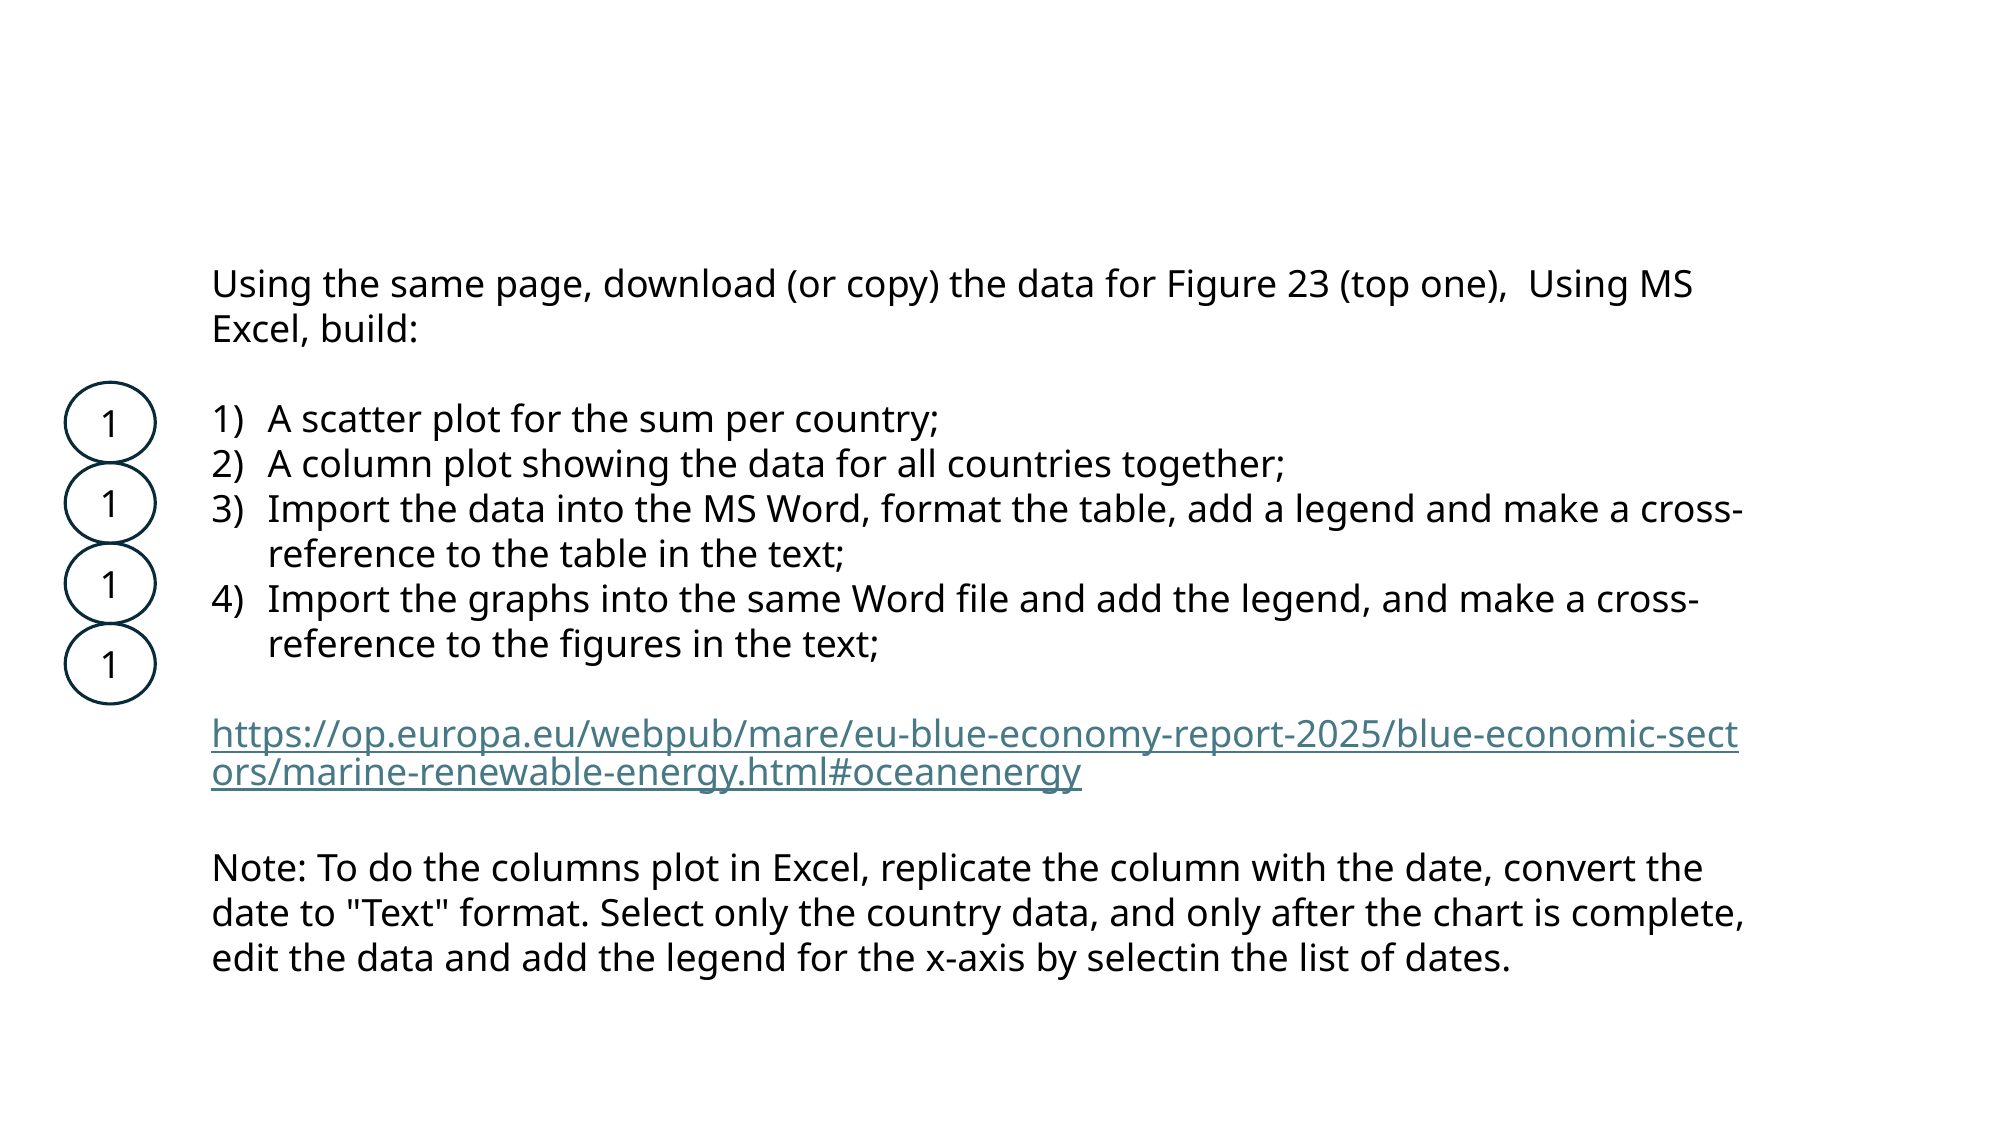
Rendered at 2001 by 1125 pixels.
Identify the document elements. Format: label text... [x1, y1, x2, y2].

text_box Using the same page, download (or copy) the data for Figure 23 (top one), Using MS Excel, build: A scatter plot for the sum per country; A column plot showing the data for all countries together; Import the data into the MS Word, format the table, add a legend and make a cross-reference to the table in the text; Import the graphs into the same Word file and add the legend, and make a cross-reference to the figures in the text; https://op.europa.eu/webpub/mare/eu-blue-economy-report-2025/blue-economic-sectors/marine-renewable-energy.html#oceanenergy Note: To do the columns plot in Excel, replicate the column with the date, convert the date to "Text" format. Select only the country data, and only after the chart is complete, edit the data and add the legend for the x-axis by selectin the list of dates. [196, 252, 1765, 1039]
text_box 1 [63, 380, 157, 463]
text_box 1 [63, 541, 157, 623]
text_box 1 [63, 461, 157, 543]
text_box 1 [63, 621, 157, 706]
